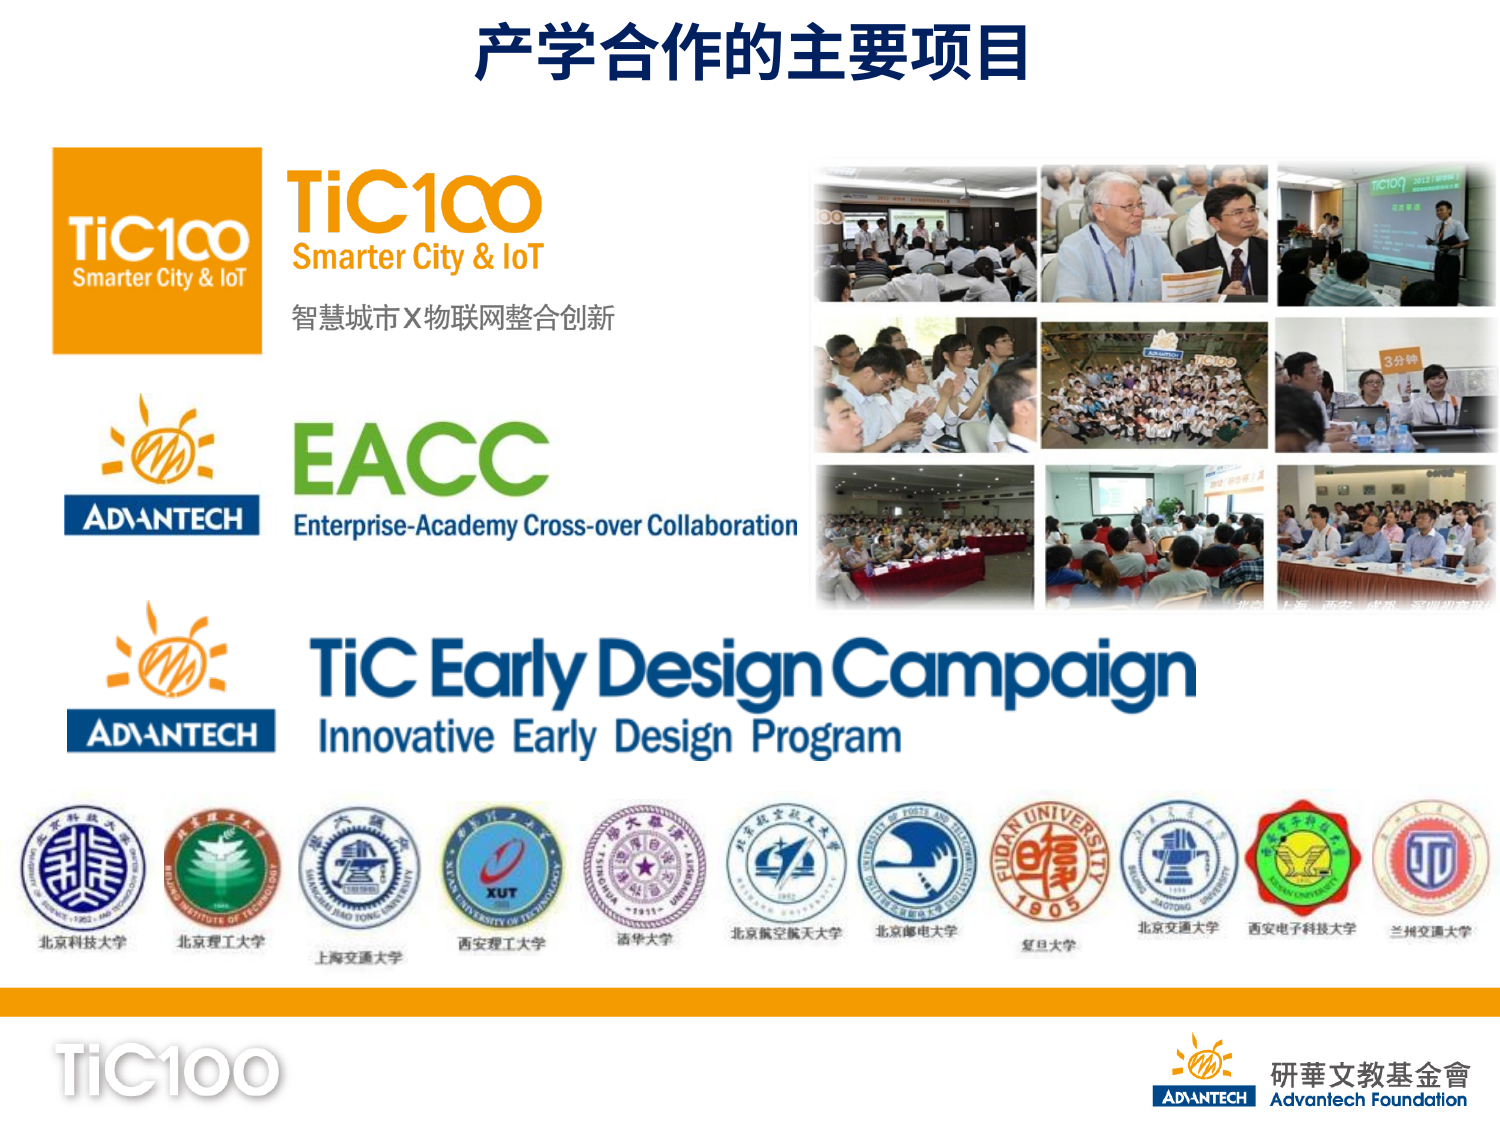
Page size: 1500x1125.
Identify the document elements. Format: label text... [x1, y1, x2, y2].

picture [64, 393, 798, 541]
text_box 产学合作的主要项目 [4, 0, 1500, 114]
picture [0, 988, 1500, 1125]
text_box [0, 783, 1500, 978]
picture [46, 100, 1500, 761]
